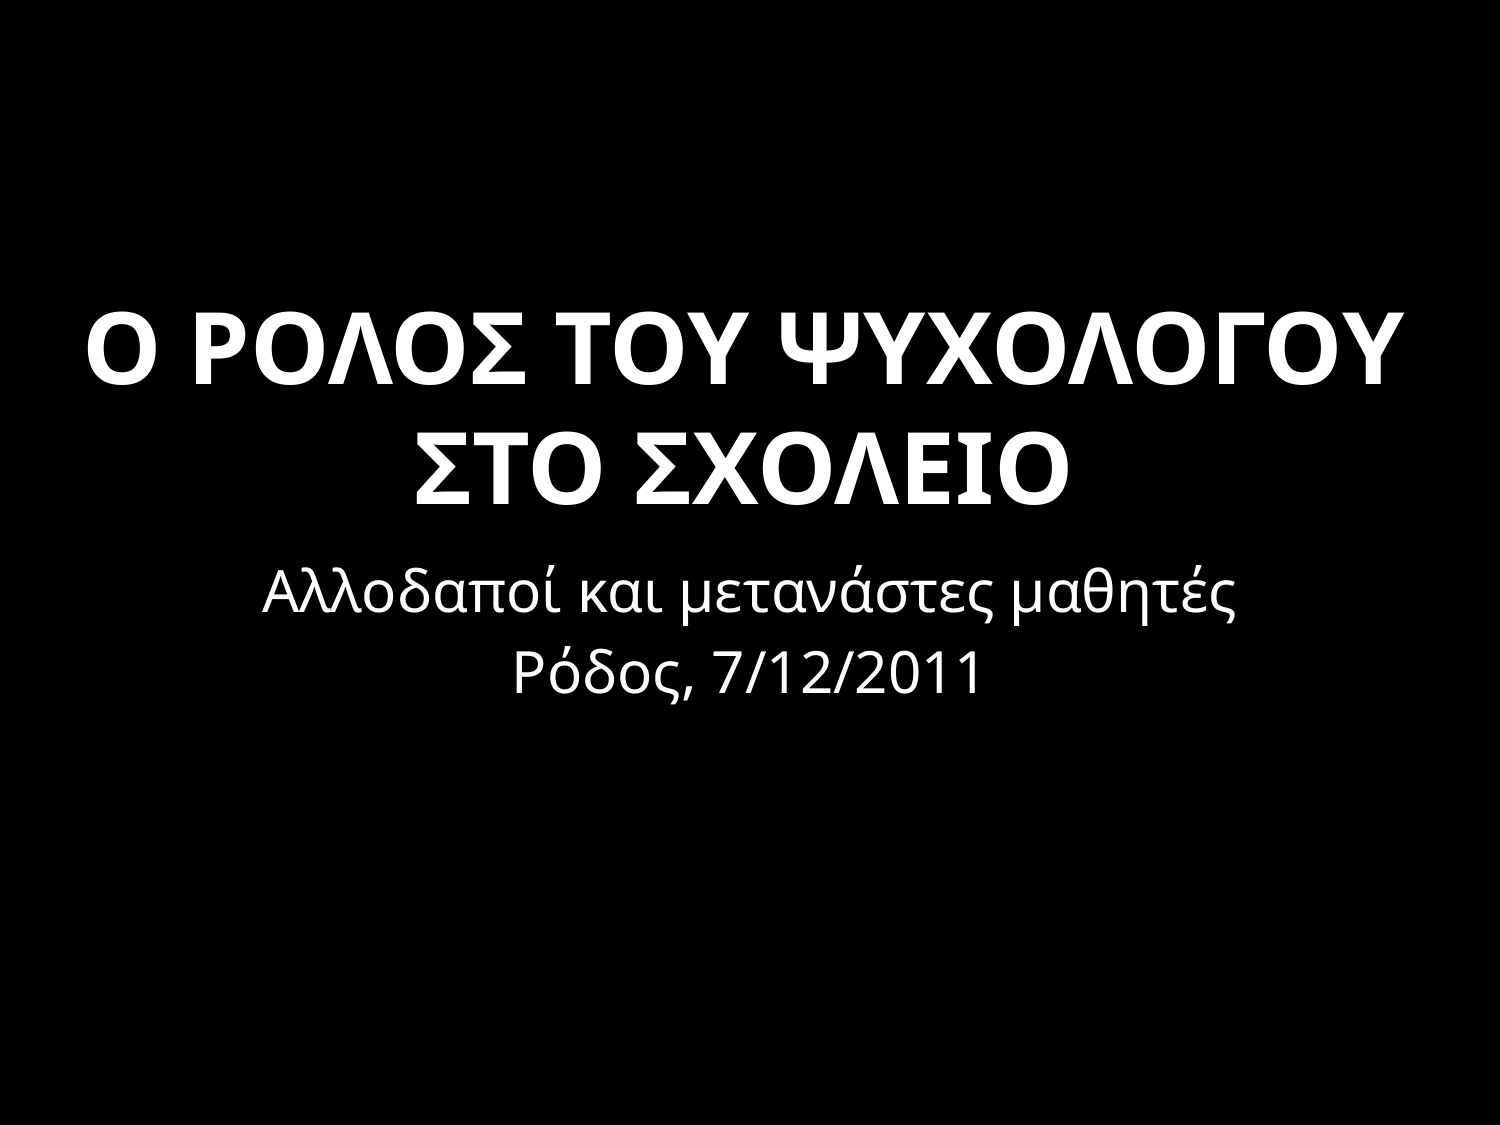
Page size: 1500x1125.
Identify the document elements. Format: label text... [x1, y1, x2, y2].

subtitle Αλλοδαποί και μετανάστες μαθητές Ρόδος, 7/12/2011 [225, 546, 1275, 834]
title Ο ΡΟΛΟΣ ΤΟΥ ΨΥΧΟΛΟΓΟΥ στο σχολεΙο [69, 224, 1420, 525]
